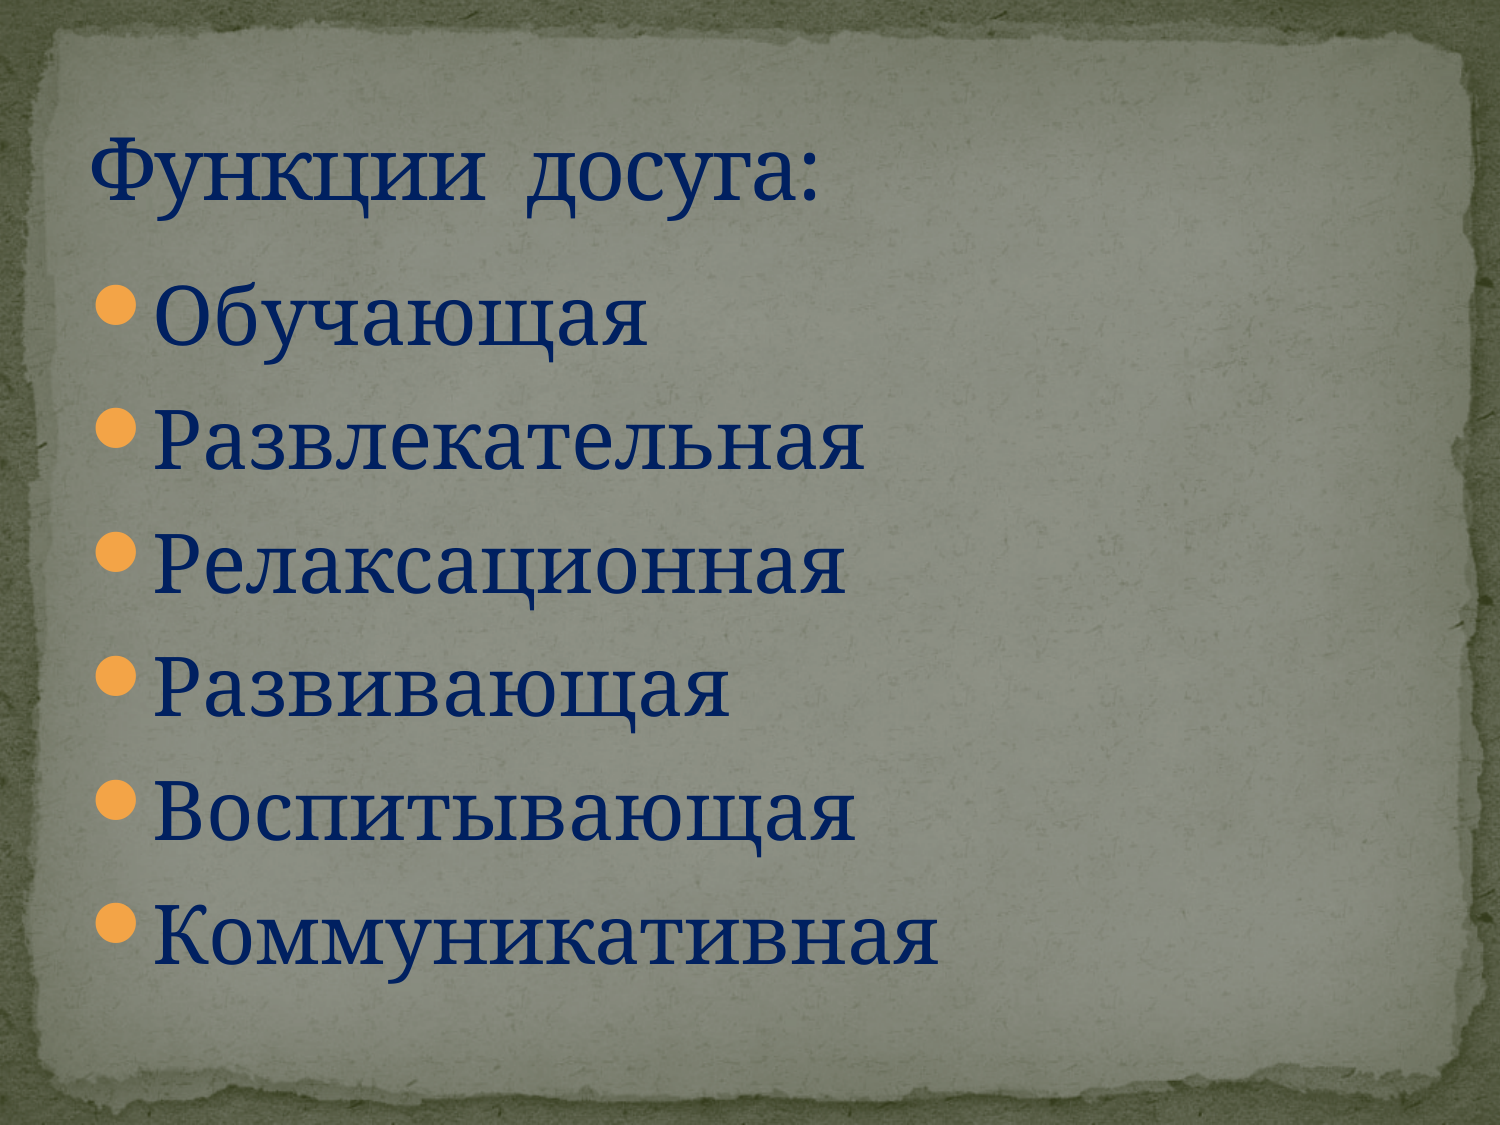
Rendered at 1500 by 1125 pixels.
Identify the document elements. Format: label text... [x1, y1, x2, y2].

list Обучающая Развлекательная Релаксационная Развивающая Воспитывающая Коммуникативная [75, 249, 1425, 1000]
title Функции досуга: [74, 24, 1425, 225]
